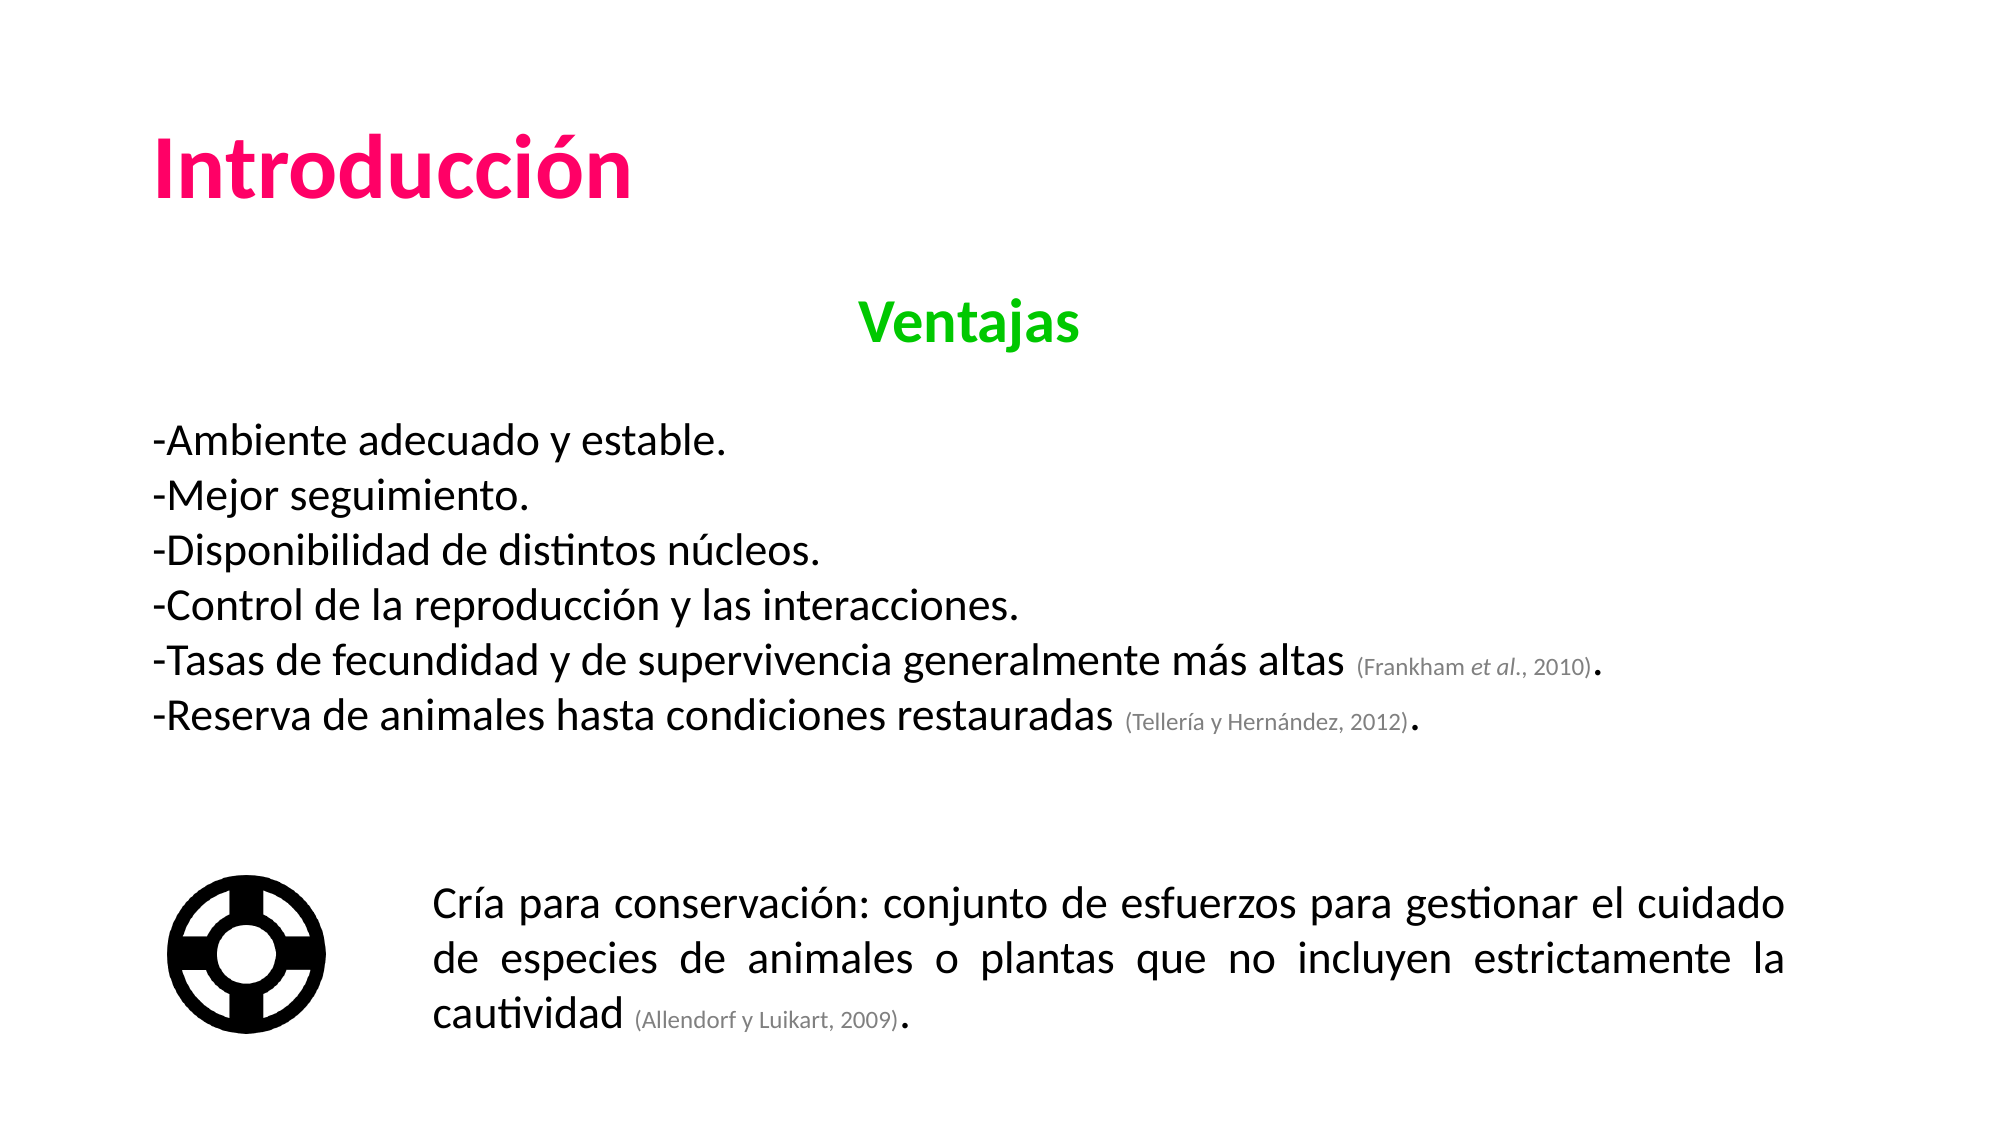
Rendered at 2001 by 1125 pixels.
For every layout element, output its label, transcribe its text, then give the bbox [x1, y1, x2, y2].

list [137, 844, 356, 1063]
text_box Ventajas -Ambiente adecuado y estable. -Mejor seguimiento. -Disponibilidad de distintos núcleos. -Control de la reproducción y las interacciones. -Tasas de fecundidad y de supervivencia generalmente más altas (Frankham et al., 2010). -Reserva de animales hasta condiciones restauradas (Tellería y Hernández, 2012). [137, 265, 1802, 789]
text_box Cría para conservación: conjunto de esfuerzos para gestionar el cuidado de especies de animales o plantas que no incluyen estrictamente la cautividad (Allendorf y Luikart, 2009). [417, 865, 1802, 1063]
title Introducción [137, 59, 1863, 278]
